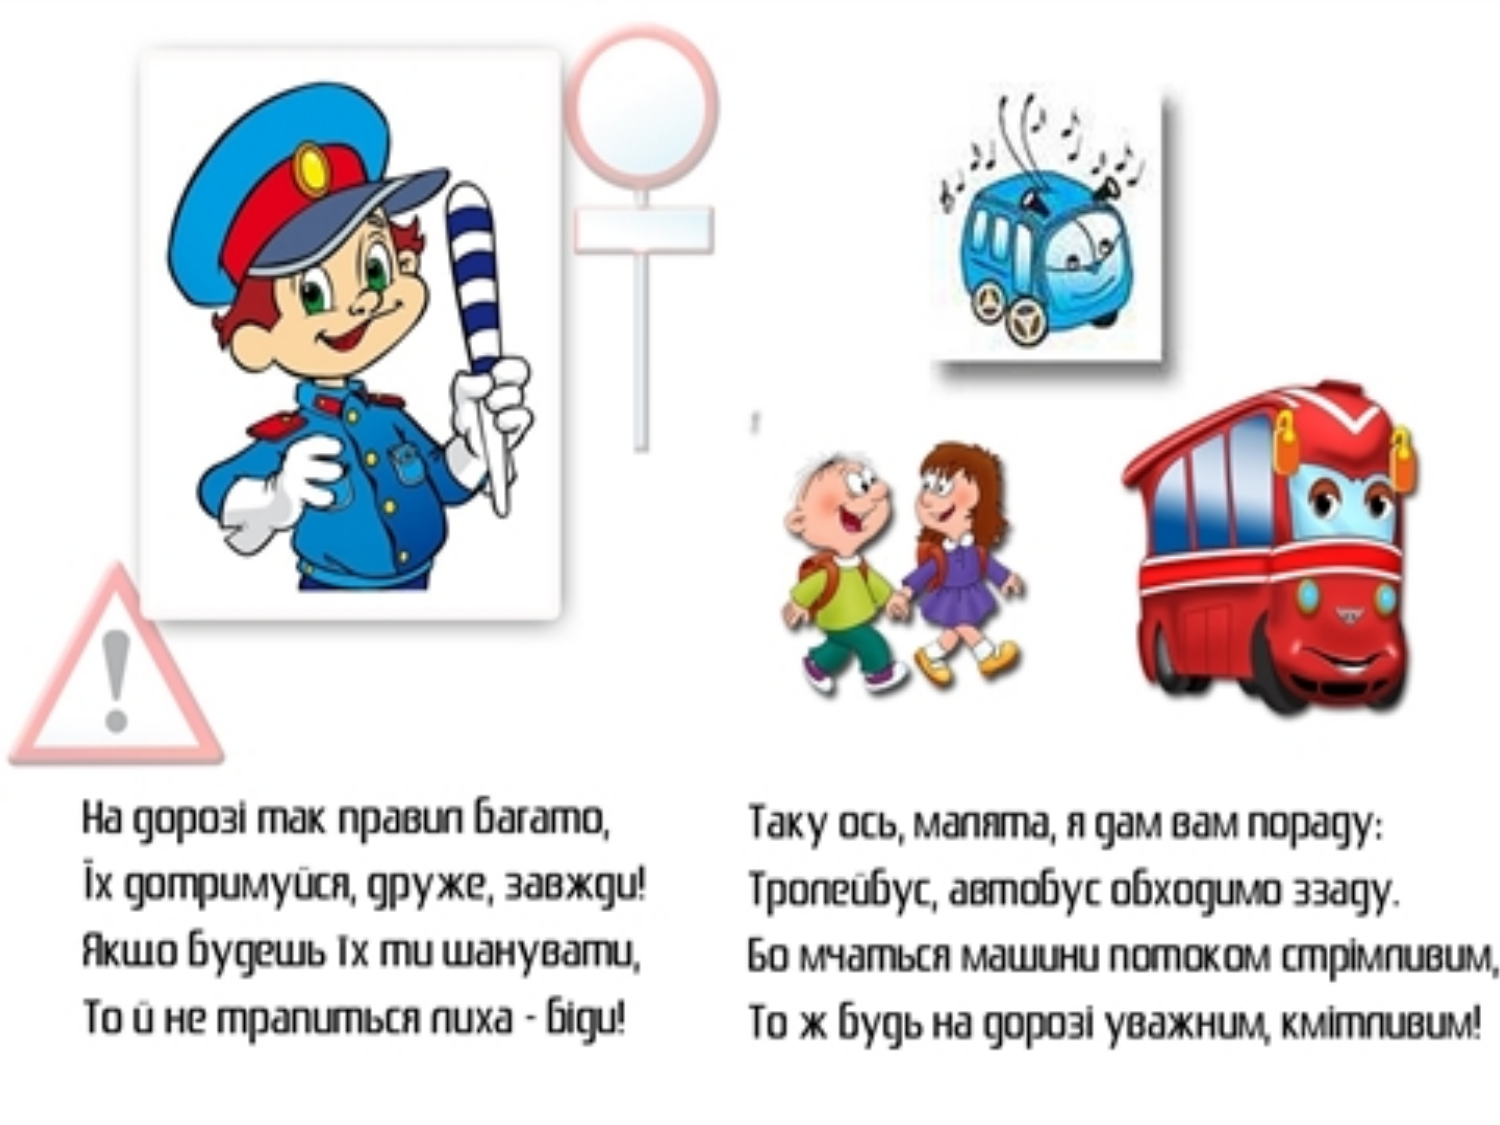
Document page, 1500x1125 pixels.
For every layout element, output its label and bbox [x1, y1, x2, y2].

list [0, 0, 1500, 1125]
